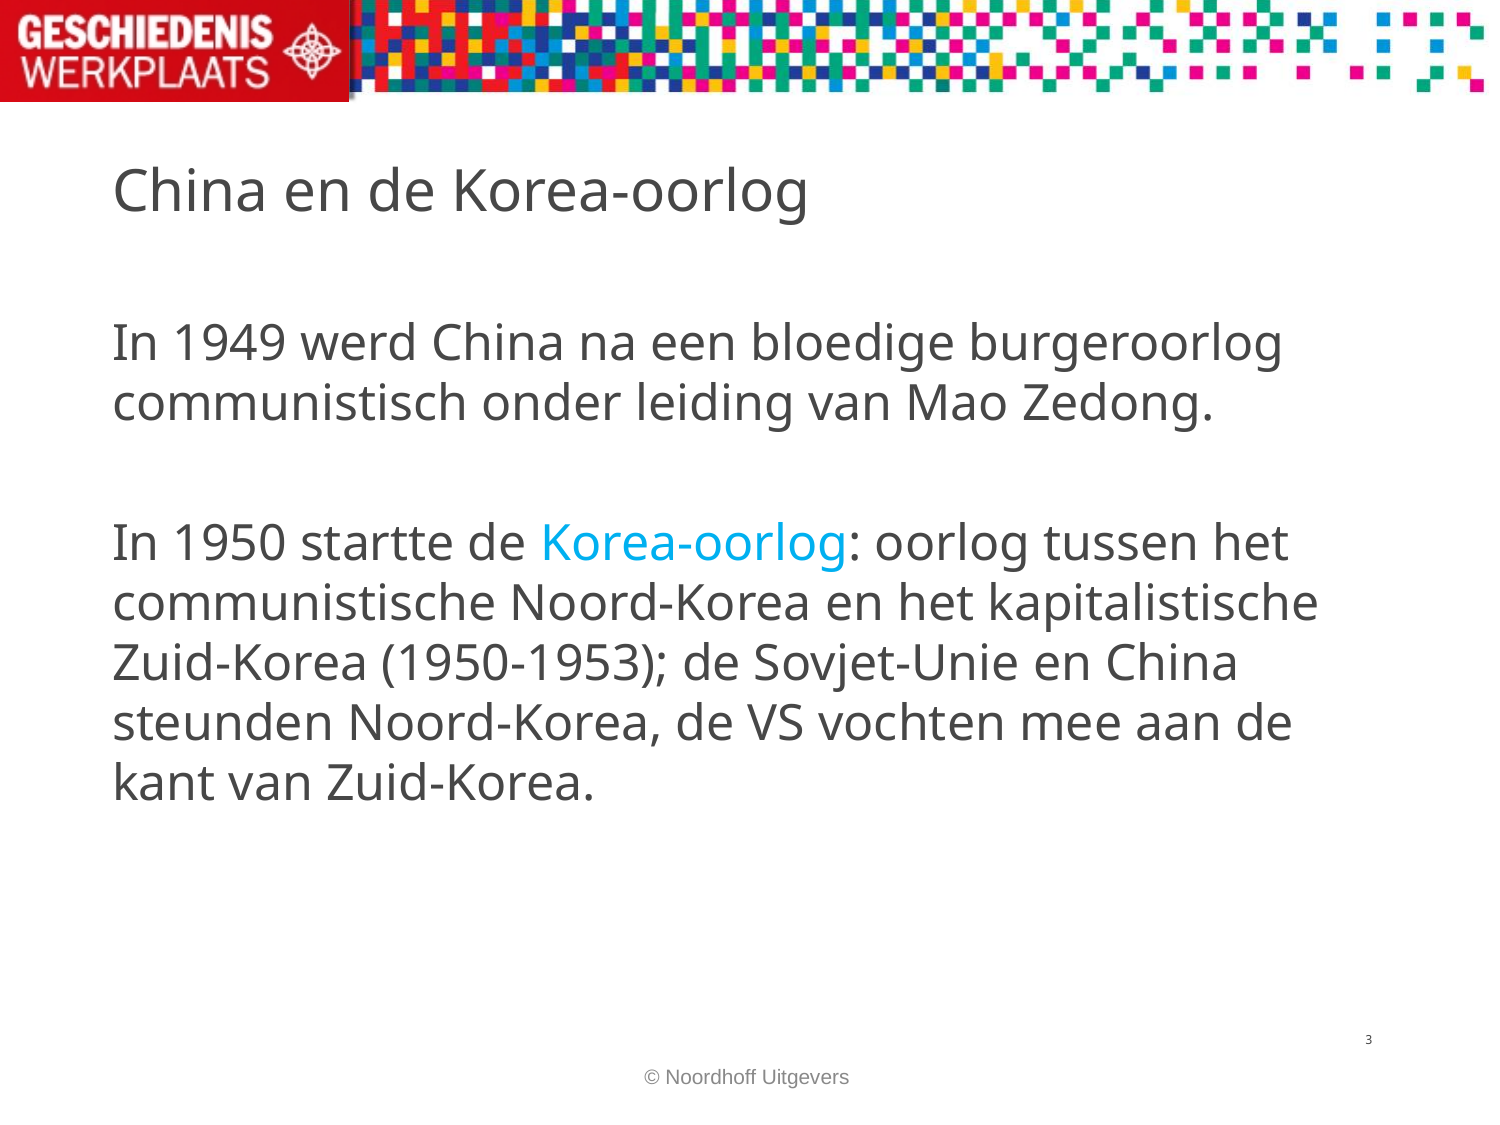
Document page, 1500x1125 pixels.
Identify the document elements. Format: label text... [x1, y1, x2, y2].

title China en de Korea-oorlog [112, 145, 1401, 256]
text_box © Noordhoff Uitgevers [512, 1045, 988, 1106]
picture [0, 0, 1500, 1125]
slide_number 3 [1325, 1025, 1388, 1063]
list In 1949 werd China na een bloedige burgeroorlog communistisch onder leiding van Mao Zedong. In 1950 startte de Korea-oorlog: oorlog tussen het communistische Noord-Korea en het kapitalistische Zuid-Korea (1950-1953); de Sovjet-Unie en China steunden Noord-Korea, de VS vochten mee aan de kant van Zuid-Korea. [112, 302, 1409, 1024]
